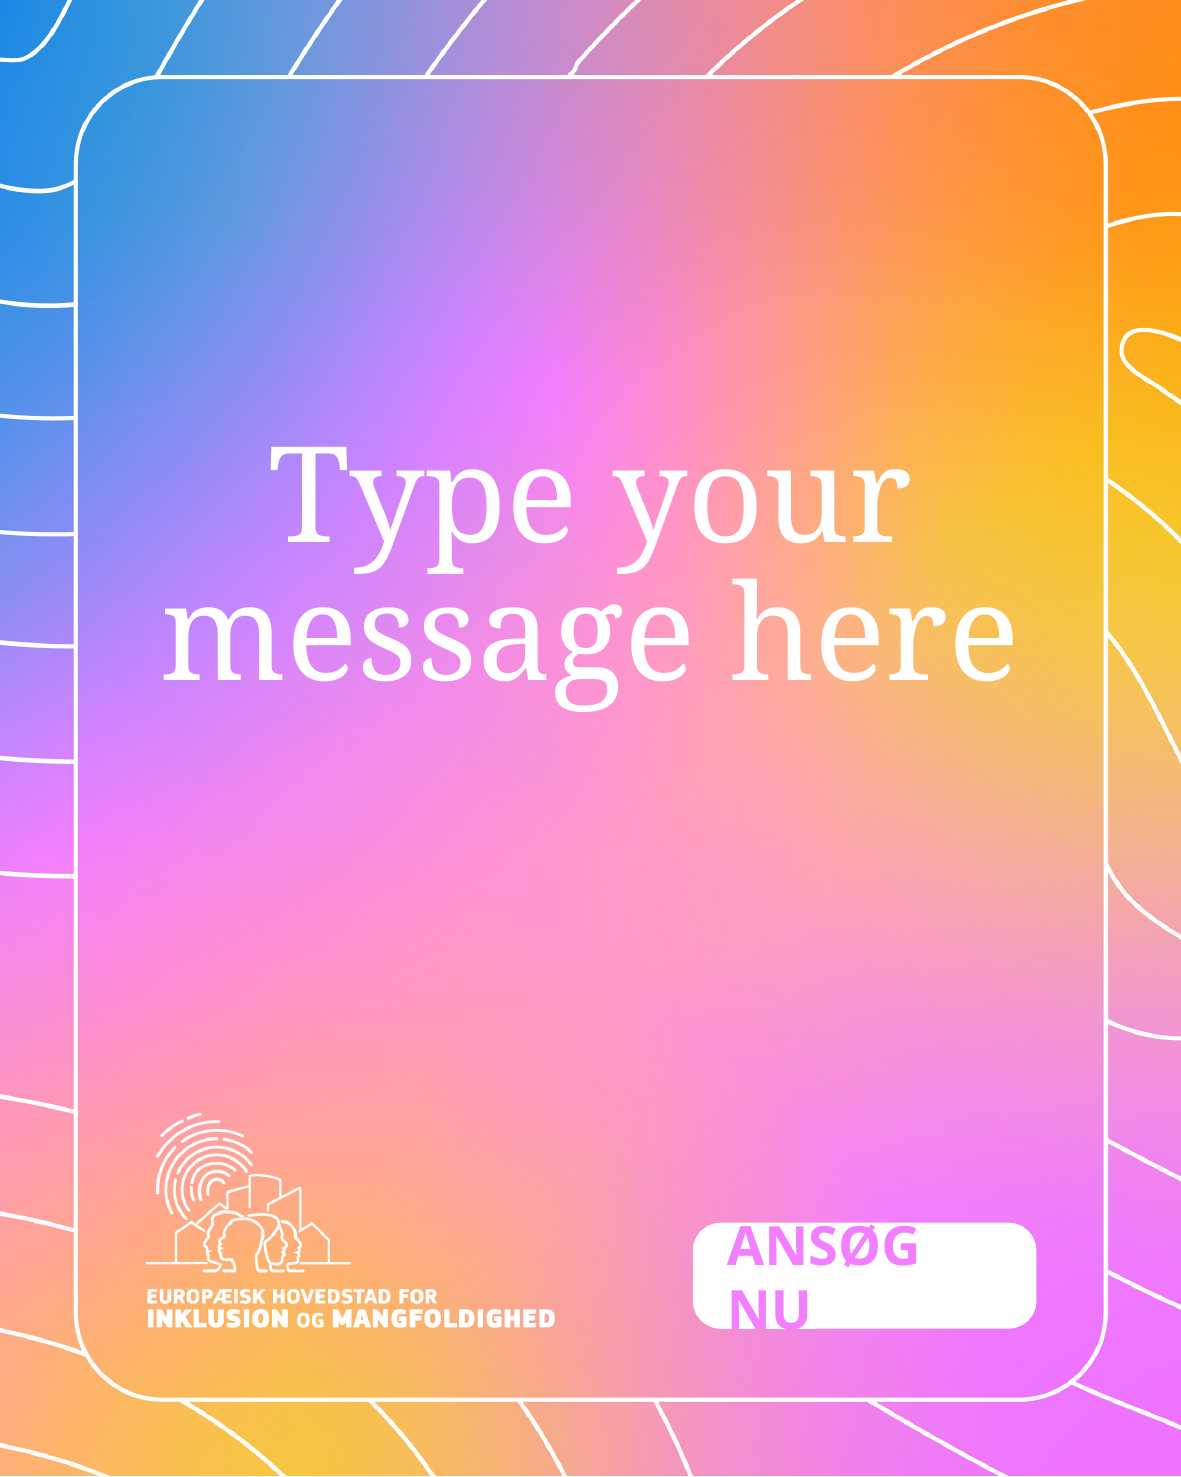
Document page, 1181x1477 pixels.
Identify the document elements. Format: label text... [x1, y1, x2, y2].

title Type your message here [88, 161, 1093, 977]
picture [0, 0, 1181, 1476]
text_box ANSØG NU [706, 1236, 1023, 1315]
